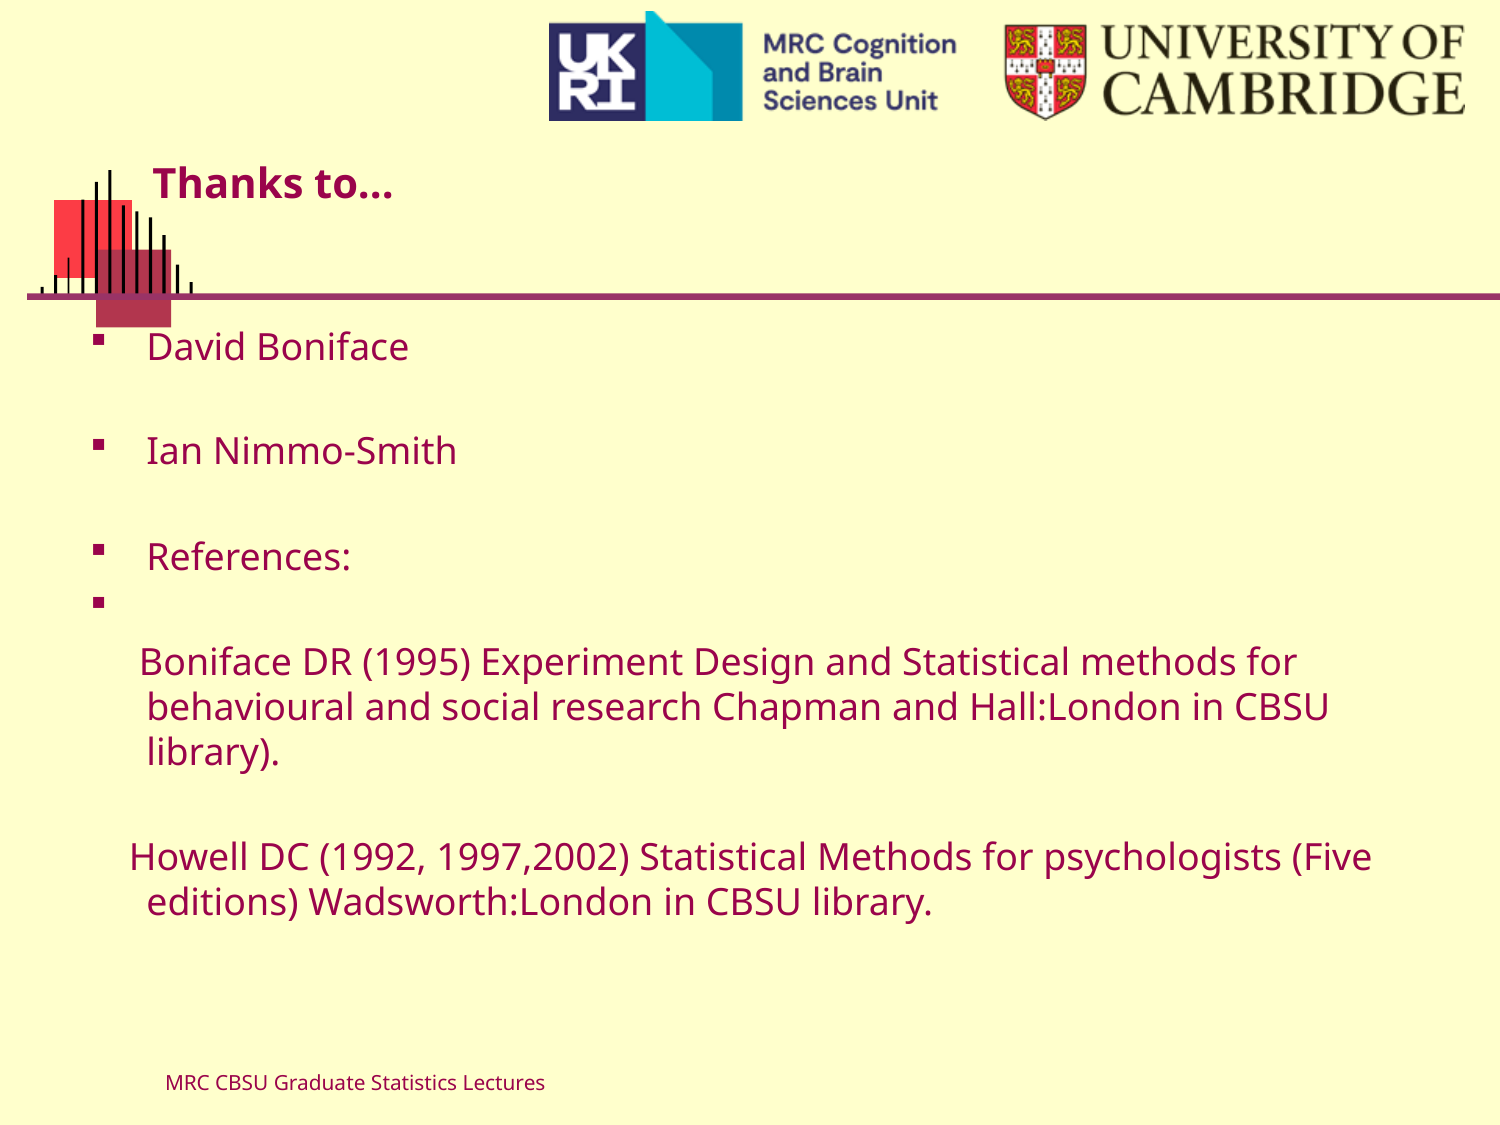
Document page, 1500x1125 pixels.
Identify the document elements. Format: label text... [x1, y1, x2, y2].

footer MRC CBSU Graduate Statistics Lectures [149, 1062, 988, 1101]
title Thanks to... [137, 137, 988, 233]
list David Boniface Ian Nimmo-Smith References: Boniface DR (1995) Experiment Design and Statistical methods for behavioural and social research Chapman and Hall:London in CBSU library). Howell DC (1992, 1997,2002) Statistical Methods for psychologists (Five editions) Wadsworth:London in CBSU library. [75, 262, 1425, 1038]
picture [549, 11, 1465, 121]
